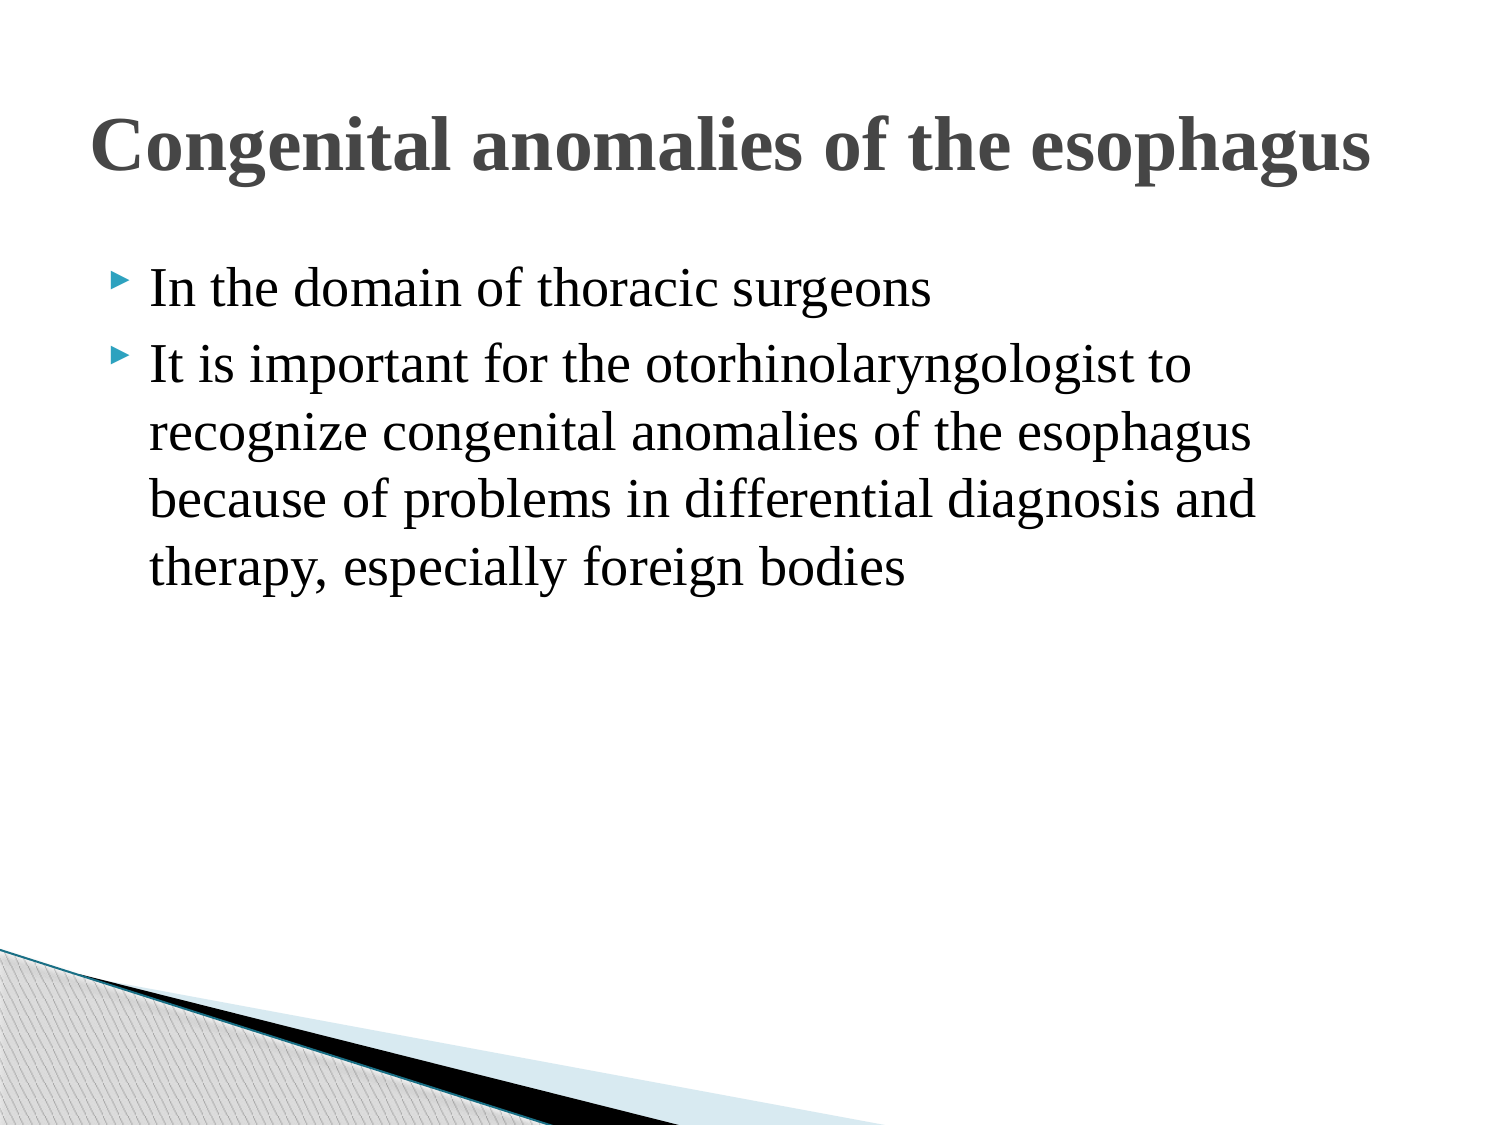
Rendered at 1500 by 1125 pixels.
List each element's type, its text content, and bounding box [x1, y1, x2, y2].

list In the domain of thoracic surgeons It is important for the otorhinolaryngologist to recognize congenital anomalies of the esophagus because of problems in differential diagnosis and therapy, especially foreign bodies [75, 243, 1425, 986]
title Congenital anomalies of the esophagus [75, 45, 1425, 233]
